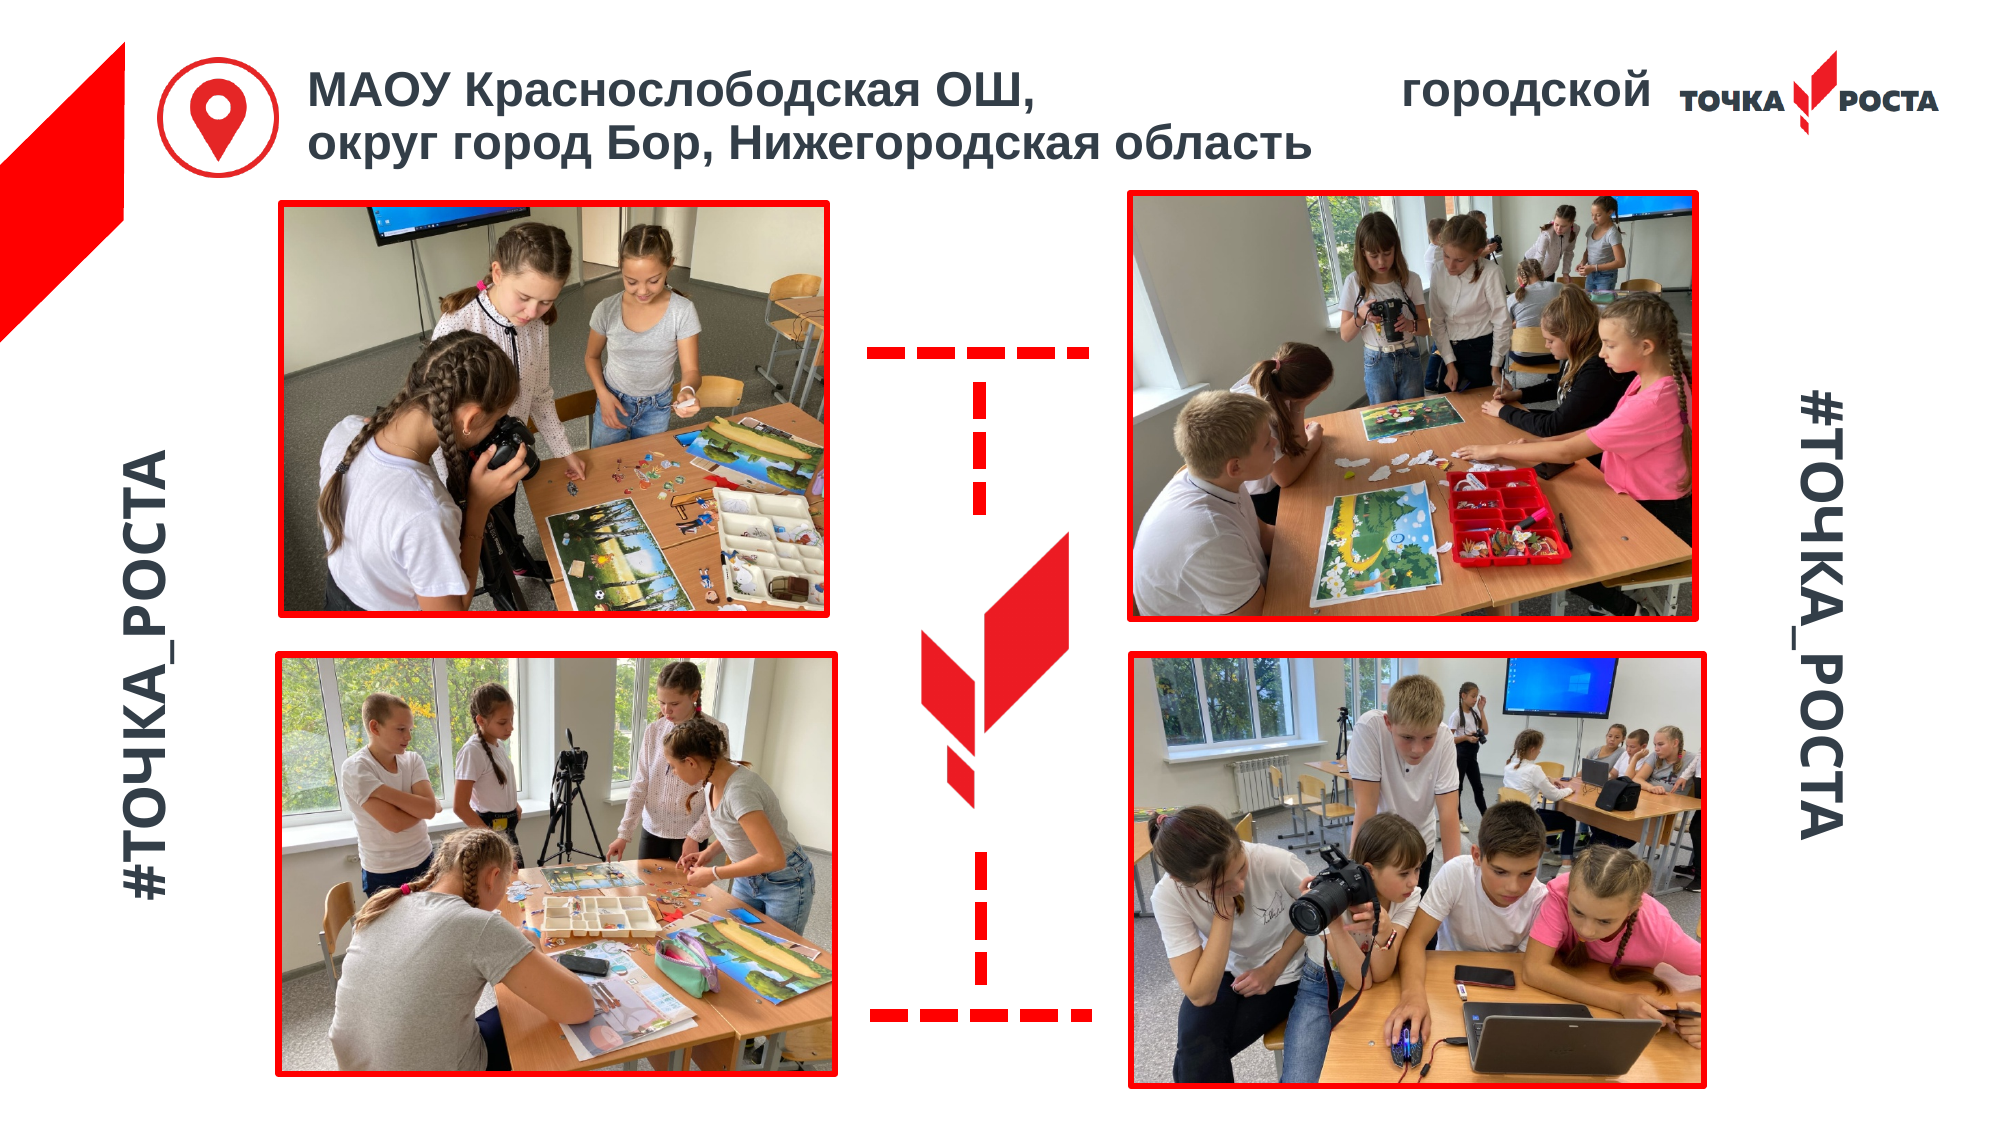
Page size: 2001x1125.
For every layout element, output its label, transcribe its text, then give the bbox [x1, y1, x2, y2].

text_box МАОУ Краснослободская ОШ, городской округ город Бор, Нижегородская область [300, 42, 1691, 193]
picture [283, 206, 824, 612]
text_box #ТОЧКА_РОСТА [1744, 381, 1896, 938]
picture [1133, 657, 1701, 1084]
picture [157, 56, 279, 179]
picture [921, 531, 1070, 809]
picture [1691, 42, 1947, 146]
picture [1132, 195, 1693, 616]
text_box #ТОЧКА_РОСТА [71, 353, 222, 910]
picture [281, 657, 833, 1071]
